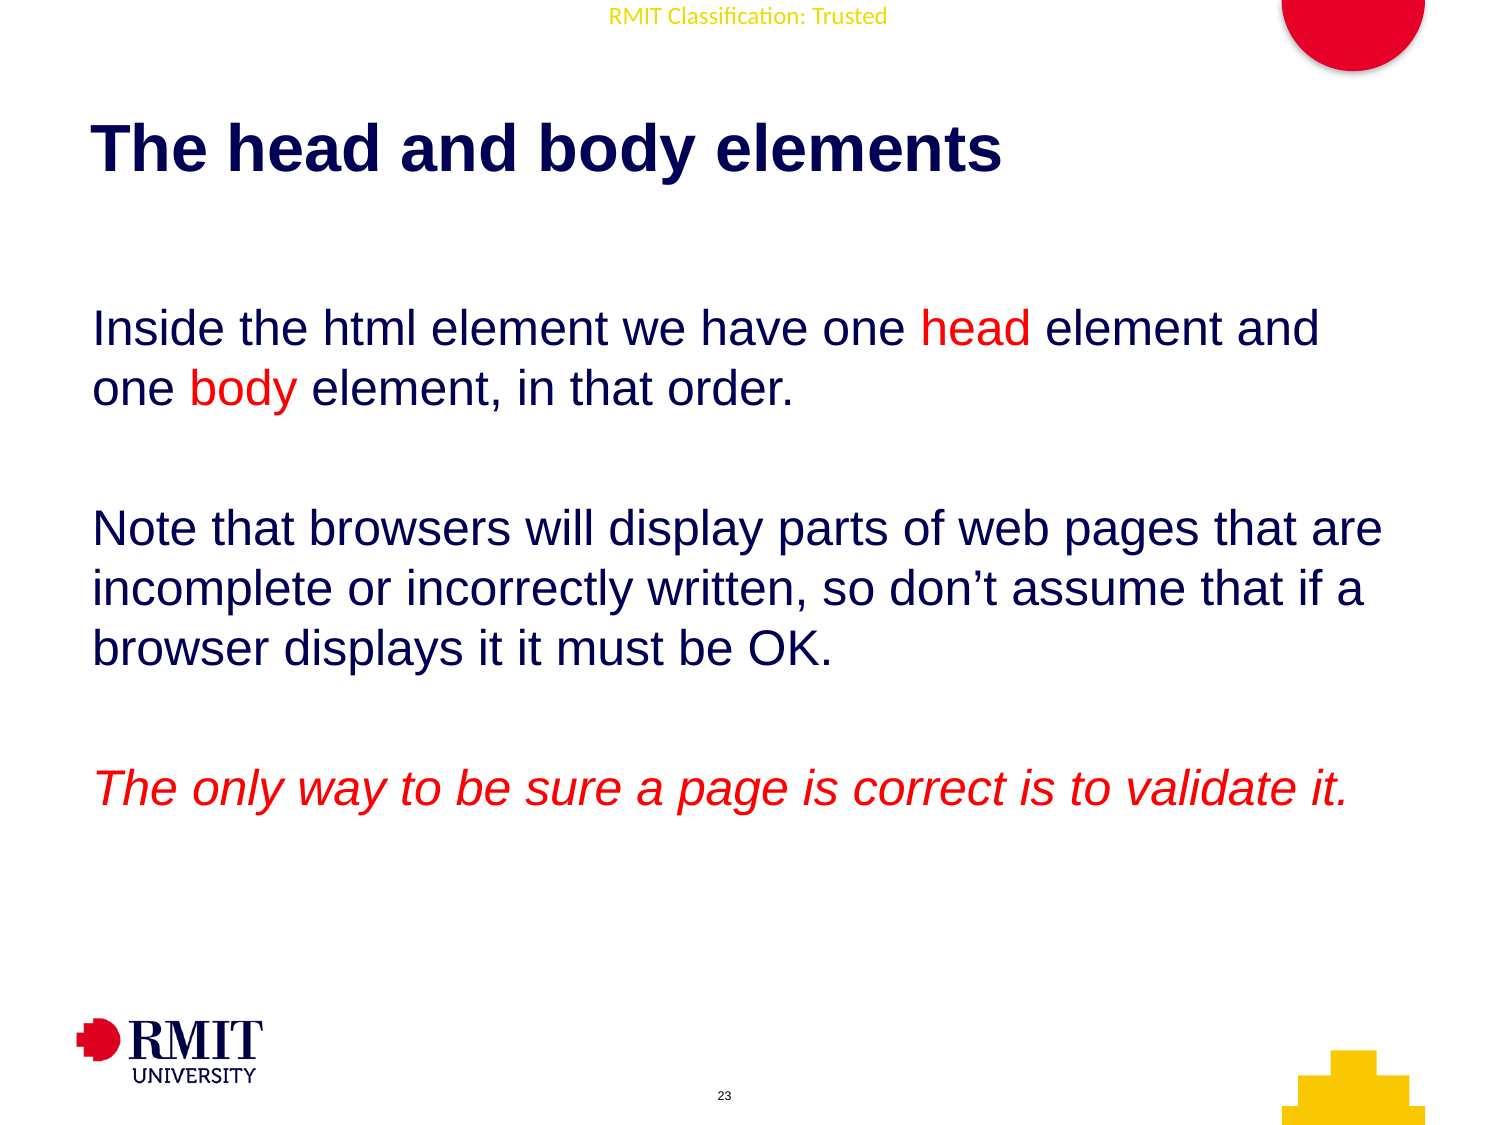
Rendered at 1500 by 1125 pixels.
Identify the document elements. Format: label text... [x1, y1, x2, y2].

list Inside the html element we have one head element and one body element, in that order. Note that browsers will display parts of web pages that are incomplete or incorrectly written, so don’t assume that if a browser displays it it must be OK. The only way to be sure a page is correct is to validate it. [75, 288, 1425, 952]
title The head and body elements [75, 23, 1237, 267]
picture [57, 1001, 281, 1102]
